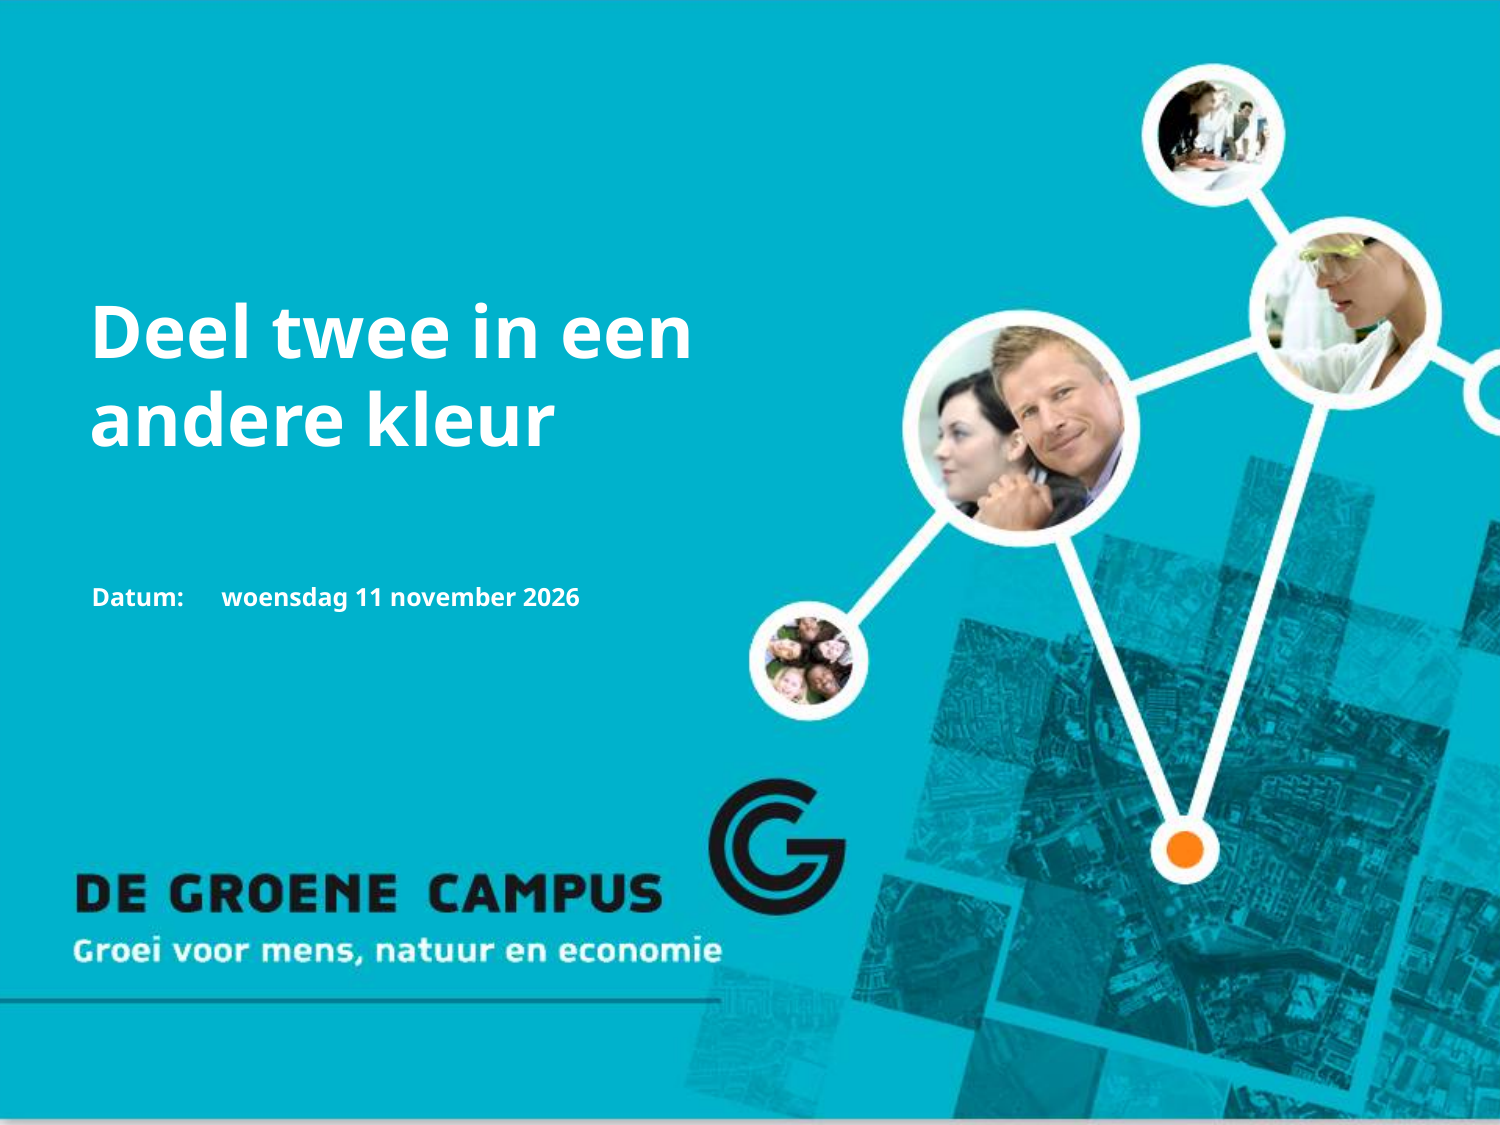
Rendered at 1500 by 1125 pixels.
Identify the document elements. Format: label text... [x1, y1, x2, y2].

slide_number woensdag 9 maart 2016 [206, 574, 762, 645]
picture [0, 3, 1500, 1125]
title Deel twee in een andere kleur [74, 184, 762, 563]
